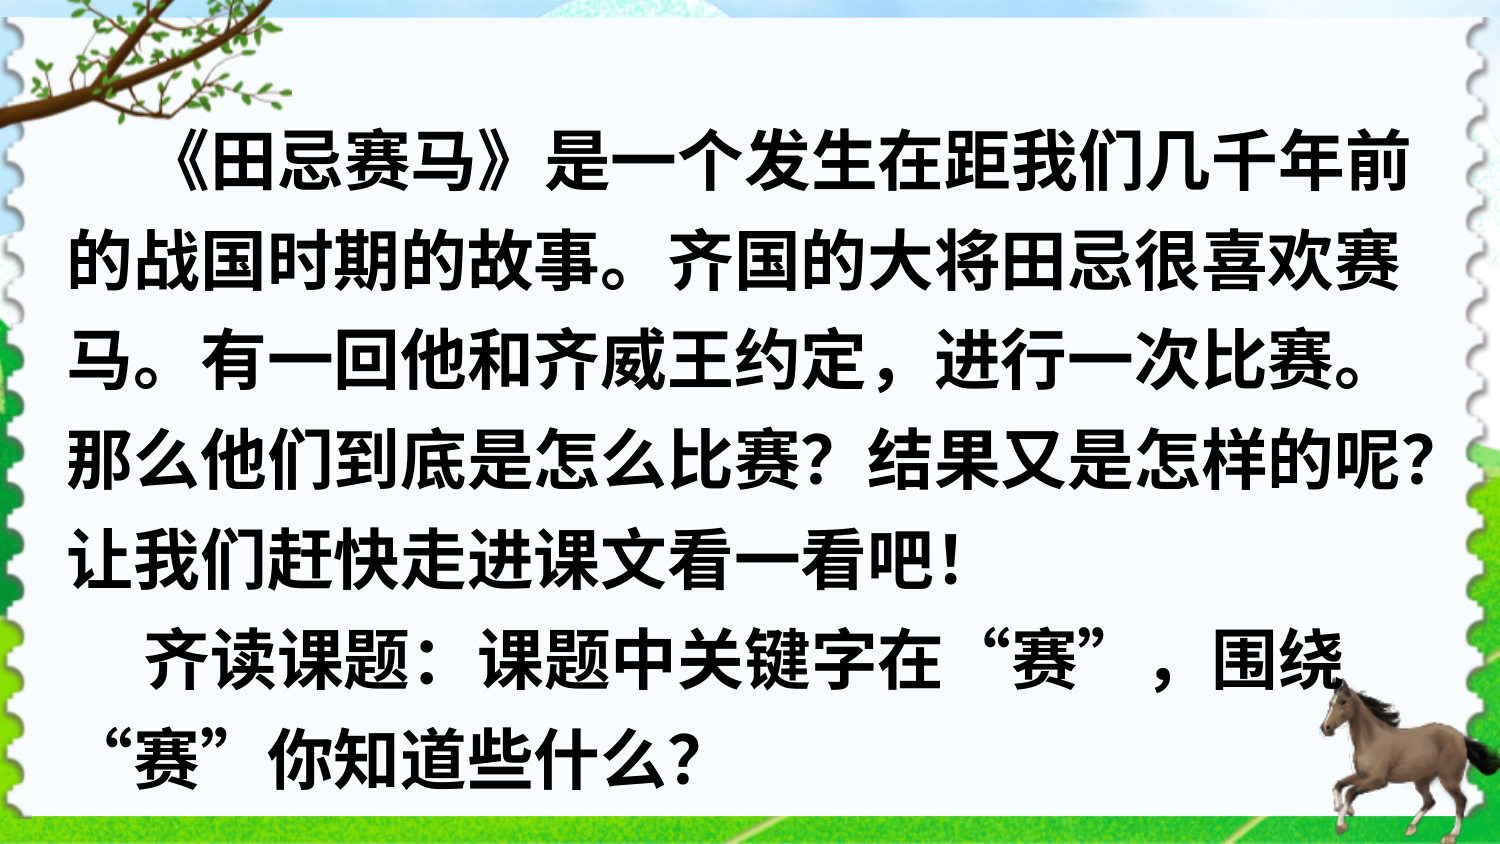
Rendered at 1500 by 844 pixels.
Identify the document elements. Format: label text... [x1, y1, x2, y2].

picture [0, 0, 1500, 844]
text_box 《田忌赛马》是一个发生在距我们几千年前的战国时期的故事。齐国的大将田忌很喜欢赛马。有一回他和齐威王约定，进行一次比赛。那么他们到底是怎么比赛？结果又是怎样的呢？让我们赶快走进课文看一看吧！ [52, 91, 1446, 590]
text_box 齐读课题：课题中关键字在“赛”，围绕“赛”你知道些什么？ [52, 590, 1446, 806]
